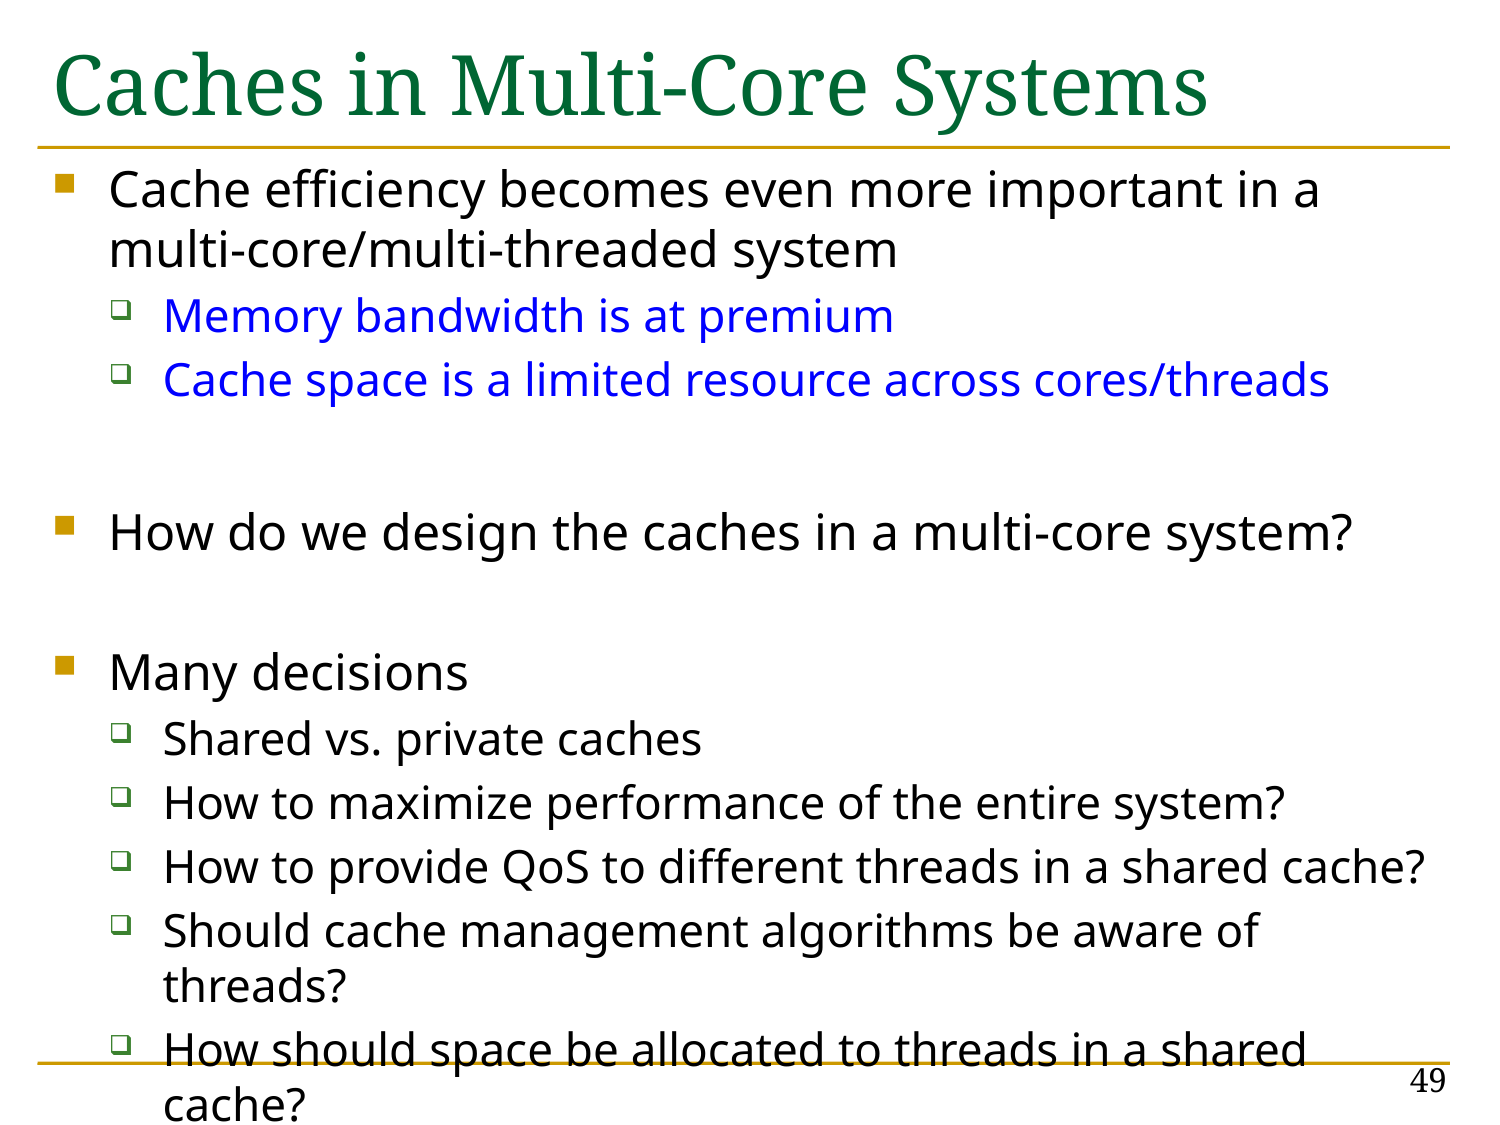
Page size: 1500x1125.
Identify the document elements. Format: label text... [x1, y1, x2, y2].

title Caches in Multi-Core Systems [37, 24, 1450, 149]
slide_number 49 [1111, 1036, 1462, 1112]
list Cache efficiency becomes even more important in a multi-core/multi-threaded system Memory bandwidth is at premium Cache space is a limited resource across cores/threads How do we design the caches in a multi-core system? Many decisions Shared vs. private caches How to maximize performance of the entire system? How to provide QoS to different threads in a shared cache? Should cache management algorithms be aware of threads? How should space be allocated to threads in a shared cache? [37, 149, 1450, 1063]
